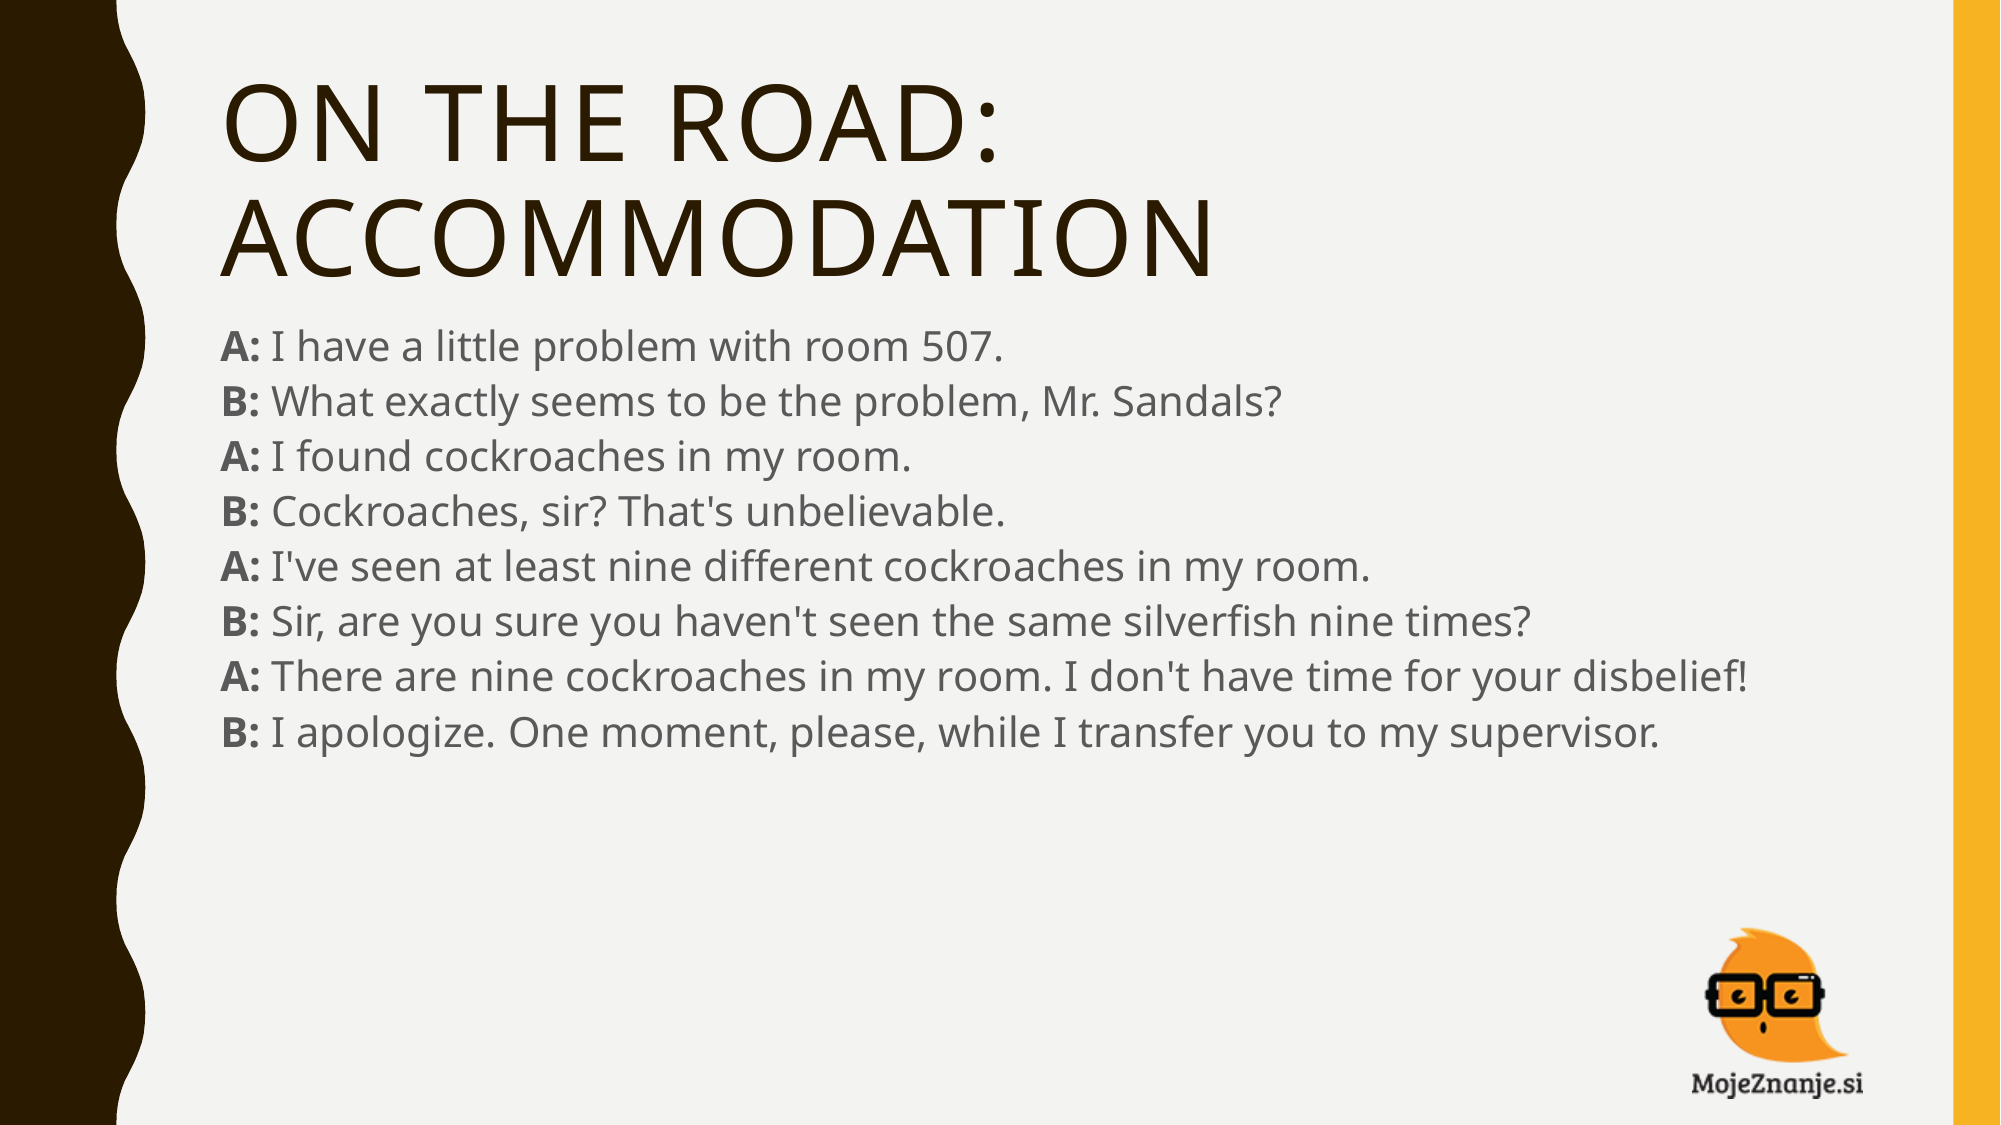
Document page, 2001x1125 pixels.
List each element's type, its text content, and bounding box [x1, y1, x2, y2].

list A: I have a little problem with room 507. B: What exactly seems to be the problem, Mr. Sandals? A: I found cockroaches in my room. B: Cockroaches, sir? That's unbelievable. A: I've seen at least nine different cockroaches in my room. B: Sir, are you sure you haven't seen the same silverfish nine times? A: There are nine cockroaches in my room. I don't have time for your disbelief! B: I apologize. One moment, please, while I transfer you to my supervisor. [205, 307, 1875, 1102]
title ON THE ROAD: ACCOMMODATION [205, 62, 1875, 307]
